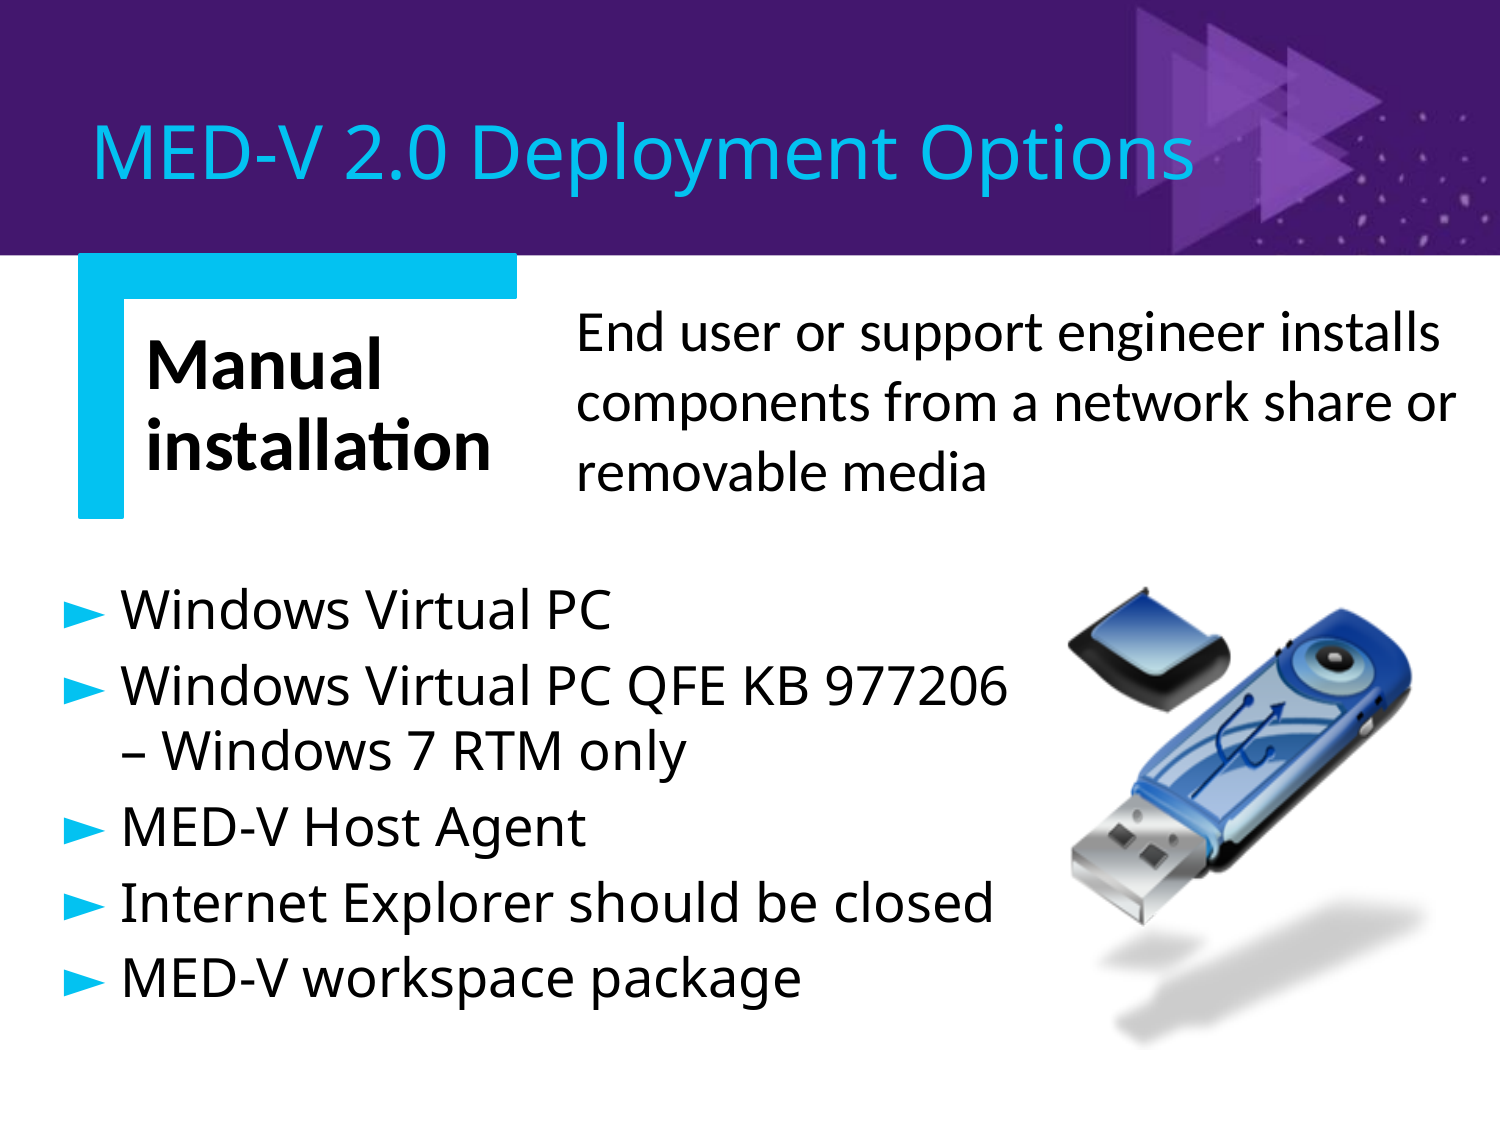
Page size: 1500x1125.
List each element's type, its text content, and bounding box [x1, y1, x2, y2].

picture [1035, 516, 1437, 1051]
title MED-V 2.0 Deployment Options [75, 56, 1425, 244]
text_box Windows Virtual PC Windows Virtual PC QFE KB 977206 – Windows 7 RTM only MED-V Host Agent Internet Explorer should be closed MED-V workspace package [63, 575, 1030, 1009]
picture [0, 0, 1500, 255]
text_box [63, 207, 533, 716]
text_box End user or support engineer installs components from a network share or removable media [576, 293, 1459, 504]
